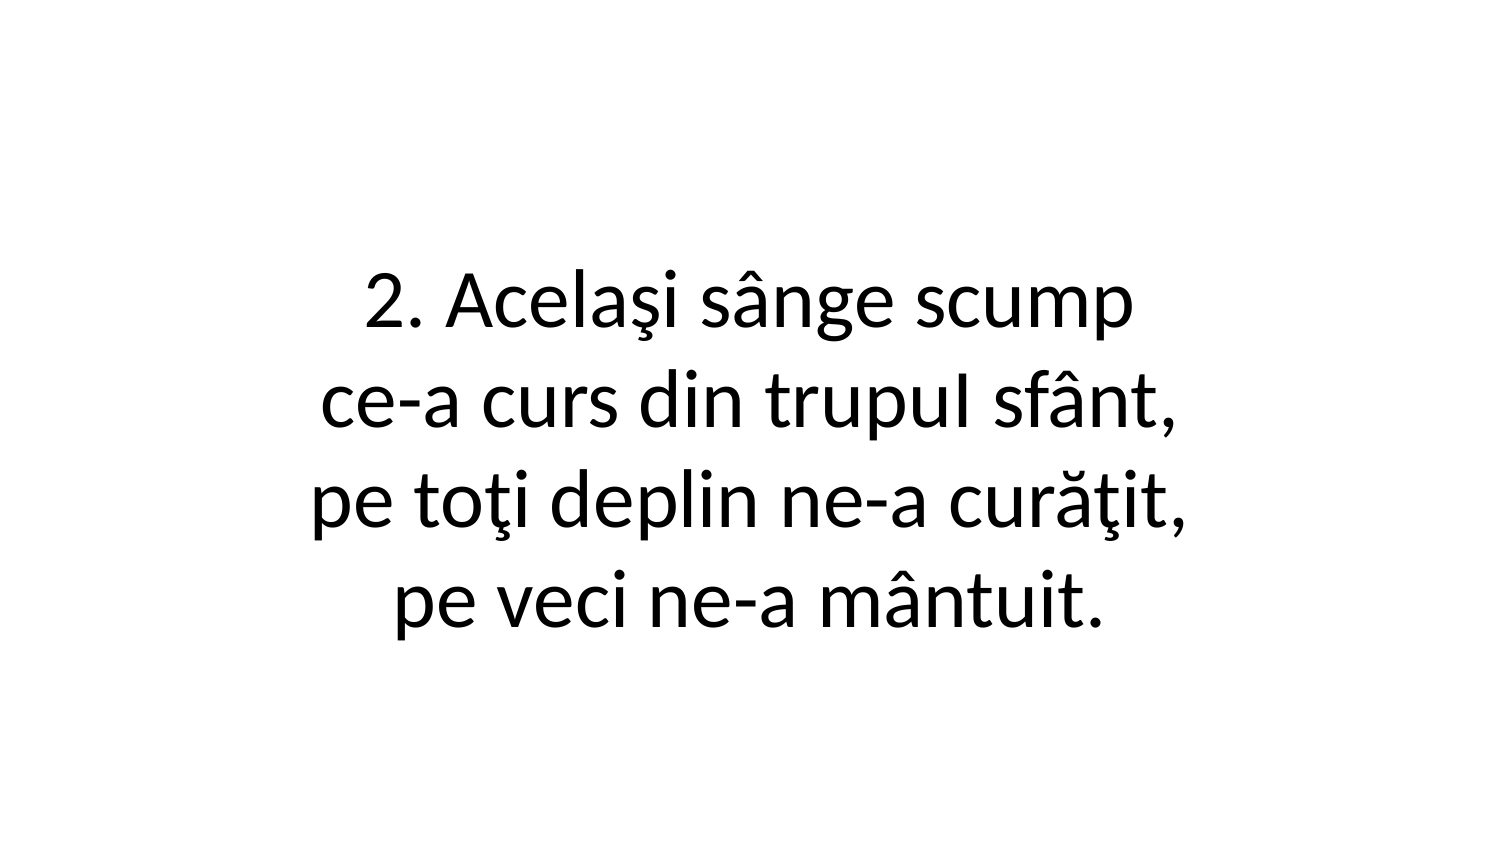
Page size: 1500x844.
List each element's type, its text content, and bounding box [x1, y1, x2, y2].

text_box 2. Acelaşi sânge scump ce-a curs din trupu­I sfânt, pe toţi deplin ne-a curăţit, pe veci ne-a mântuit. [294, 192, 1206, 652]
